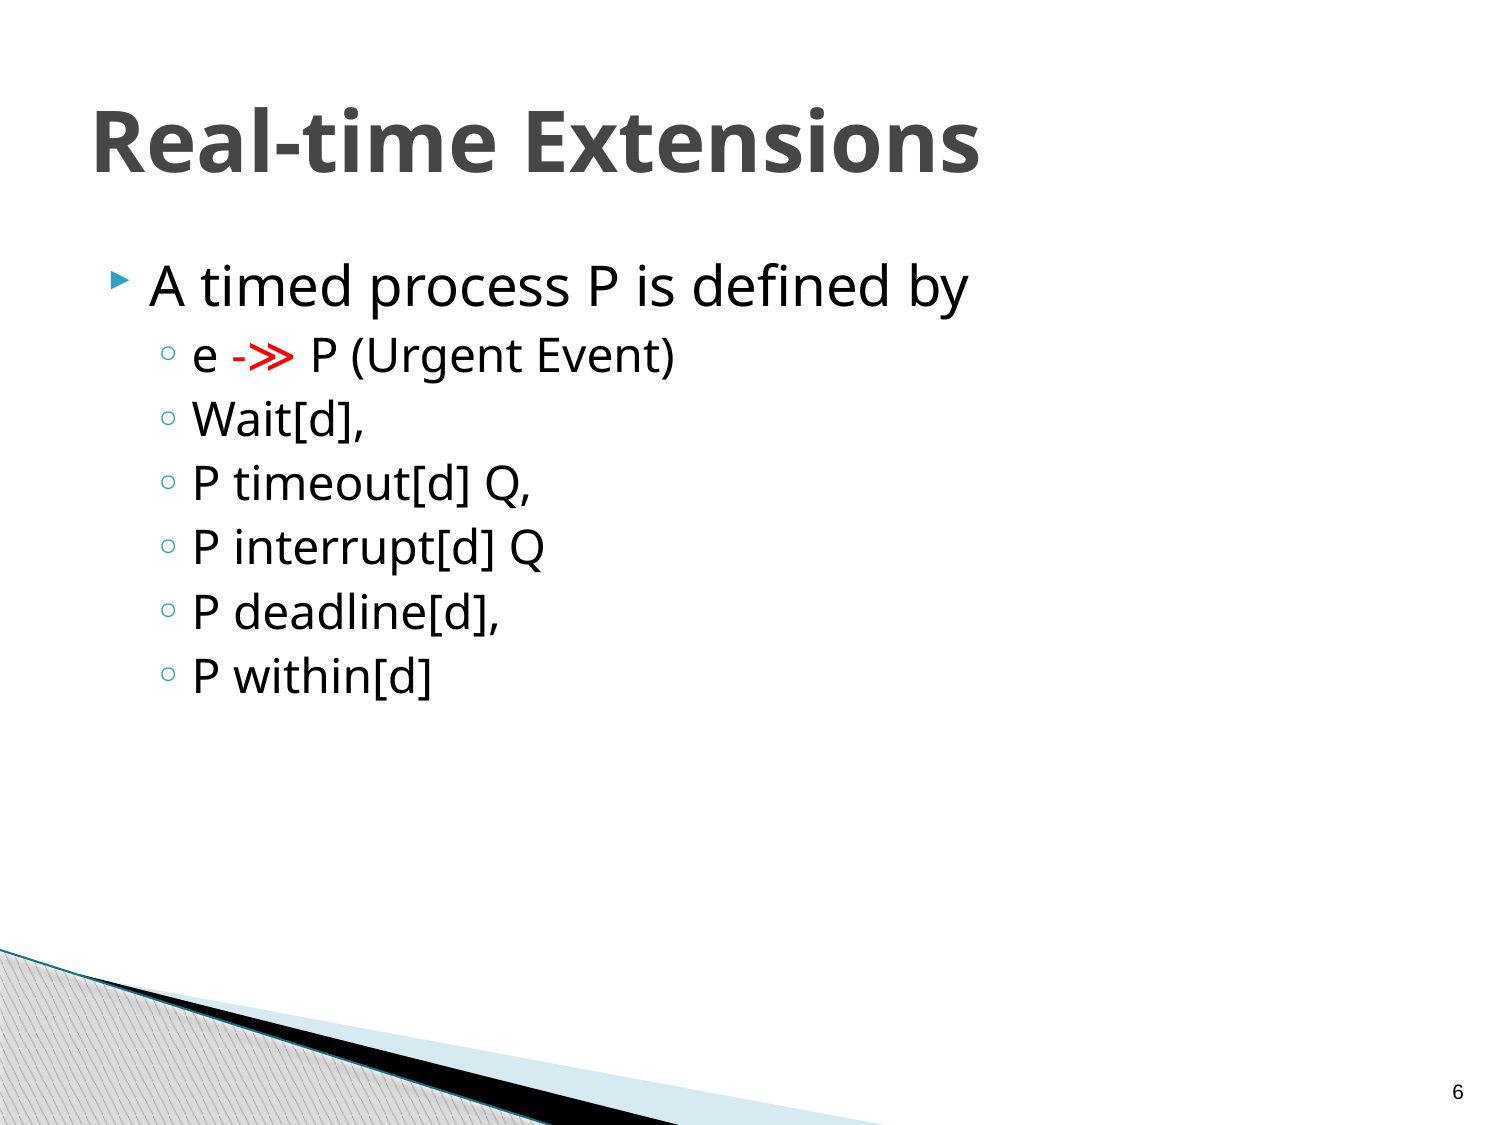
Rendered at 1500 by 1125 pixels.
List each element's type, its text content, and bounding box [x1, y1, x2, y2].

list A timed process P is defined by e -≫ P (Urgent Event) Wait[d], P timeout[d] Q, P interrupt[d] Q P deadline[d], P within[d] [75, 243, 1425, 986]
slide_number 6 [1418, 1051, 1479, 1112]
title Real-time Extensions [75, 45, 1425, 233]
